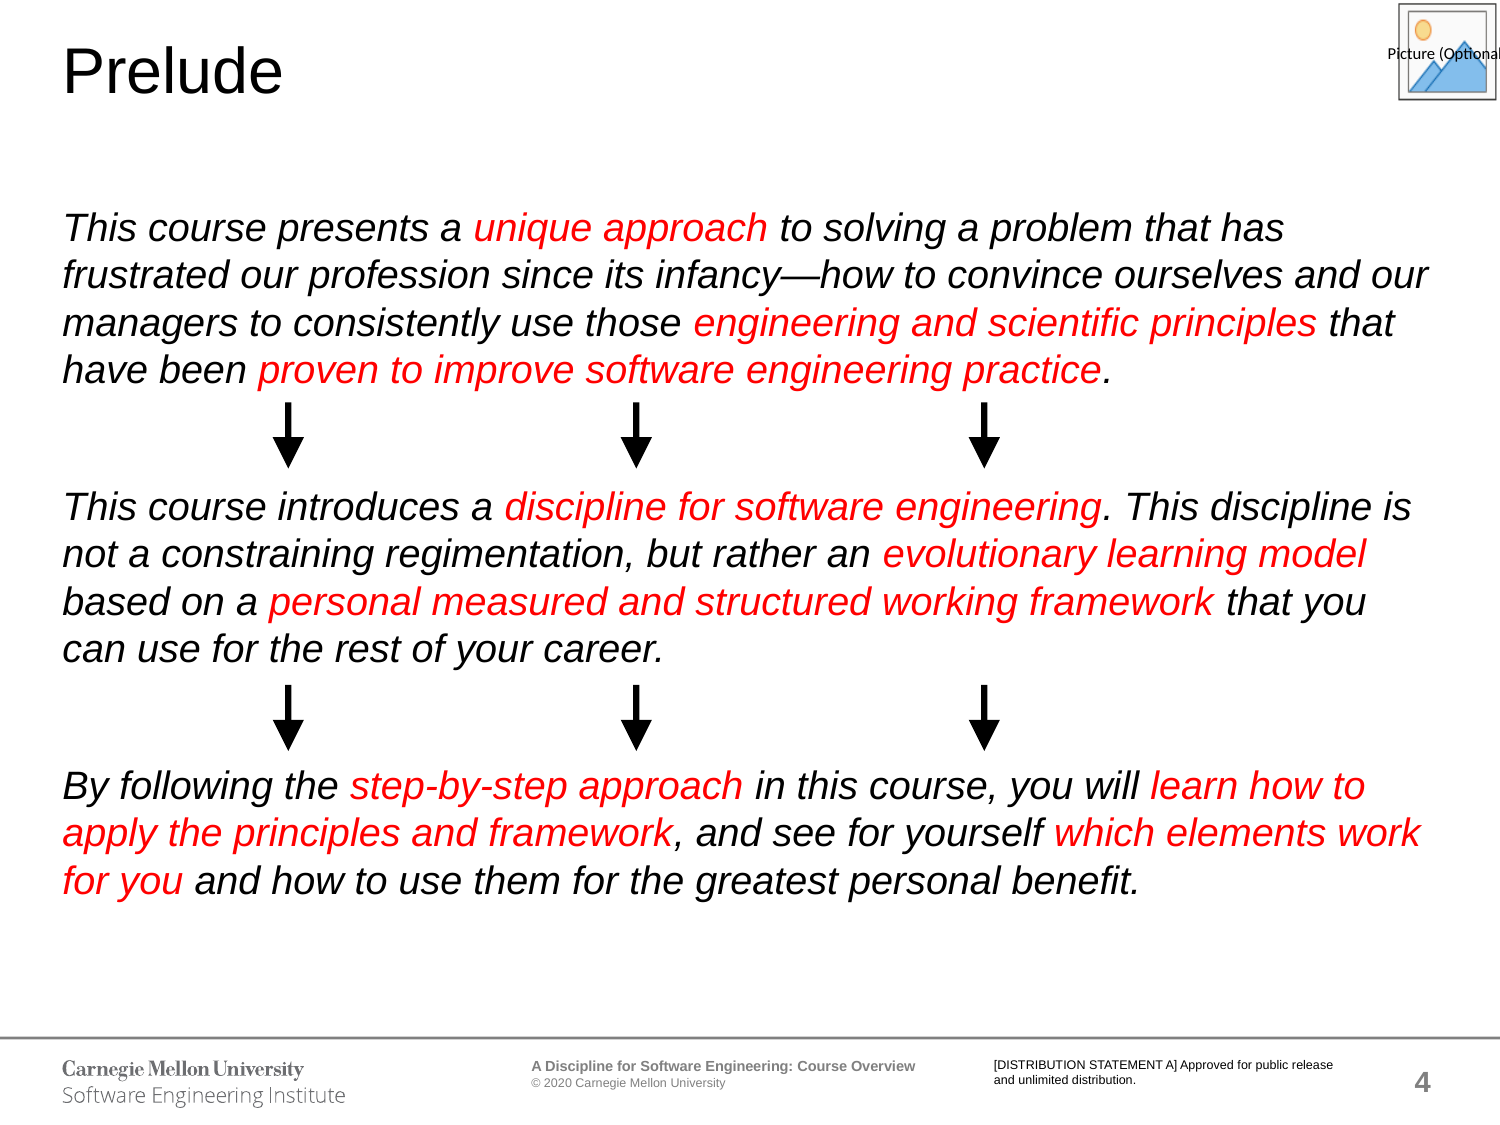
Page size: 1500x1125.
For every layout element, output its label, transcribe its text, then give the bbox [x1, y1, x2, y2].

text_box [625, 402, 647, 469]
title Prelude [62, 37, 1338, 182]
text_box [277, 684, 299, 752]
text_box [277, 402, 299, 469]
list This course presents a unique approach to solving a problem that has frustrated our profession since its infancy—how to convince ourselves and our managers to consistently use those engineering and scientific principles that have been proven to improve software engineering practice. This course introduces a discipline for software engineering. This discipline is not a constraining regimentation, but rather an evolutionary learning model based on a personal measured and structured working framework that you can use for the rest of your career. By following the step-by-step approach in this course, you will learn how to apply the principles and framework, and see for yourself which elements work for you and how to use them for the greatest personal benefit. [62, 201, 1431, 1000]
text_box [973, 402, 995, 469]
text_box [625, 684, 647, 752]
text_box [973, 684, 995, 752]
picture [1394, 0, 1500, 105]
